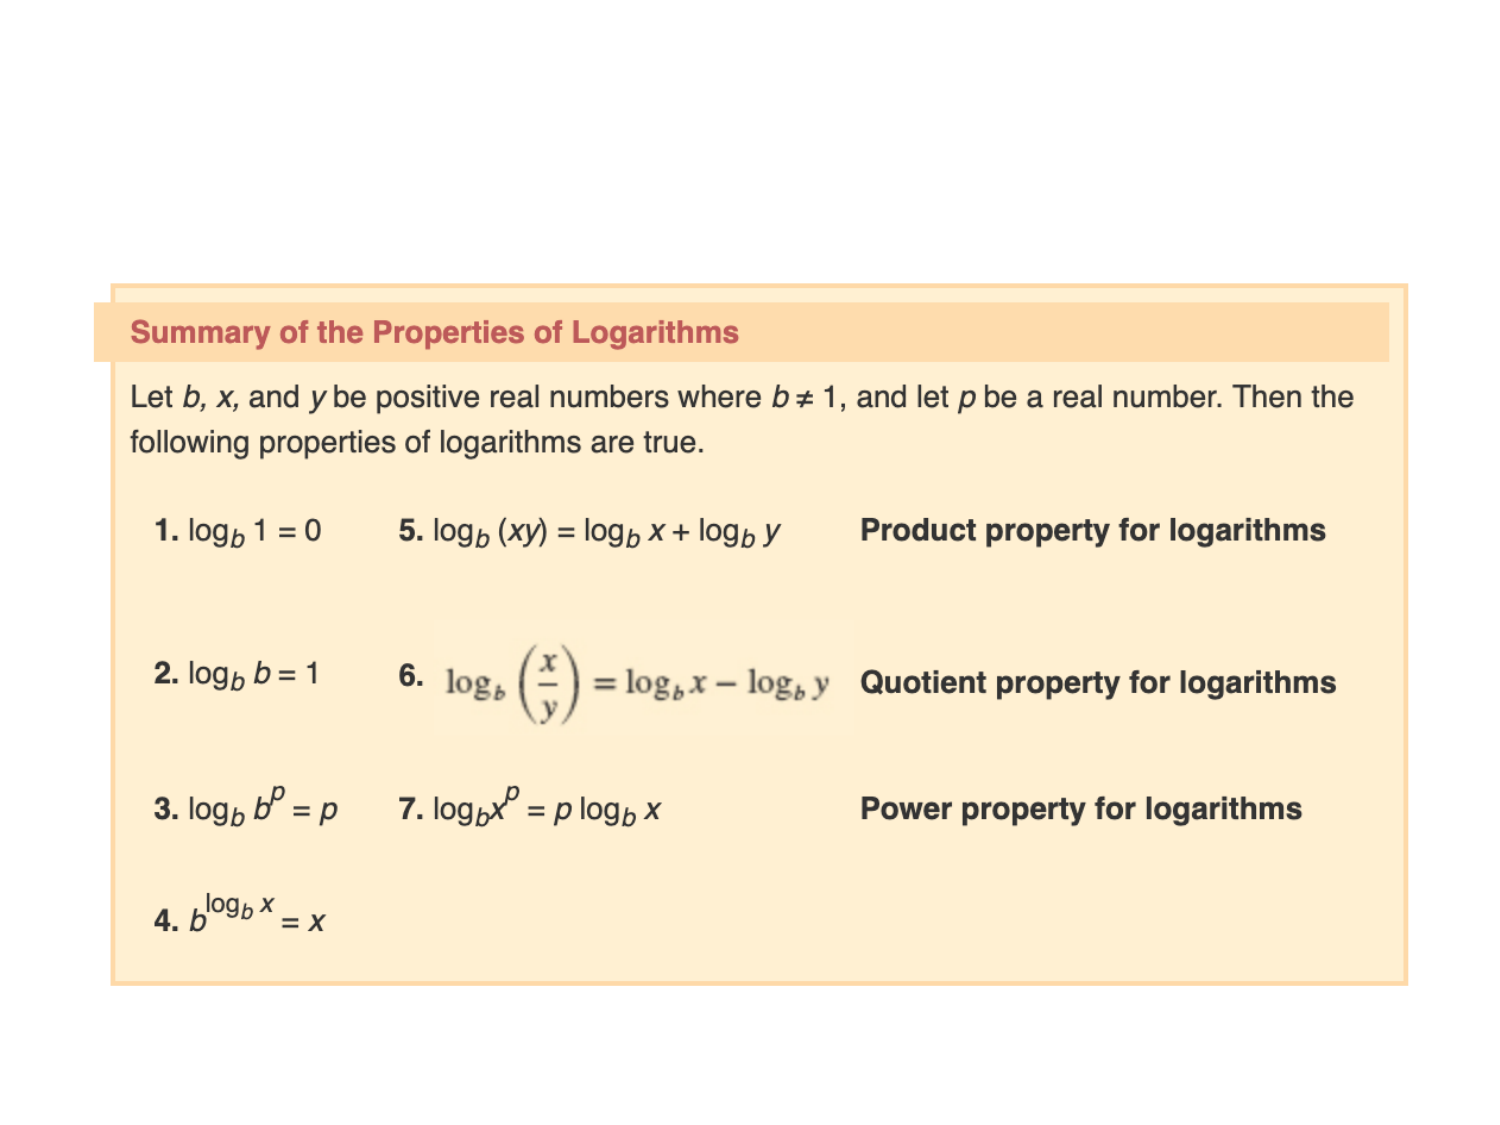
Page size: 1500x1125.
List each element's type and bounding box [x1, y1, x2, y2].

list [74, 262, 1426, 1006]
